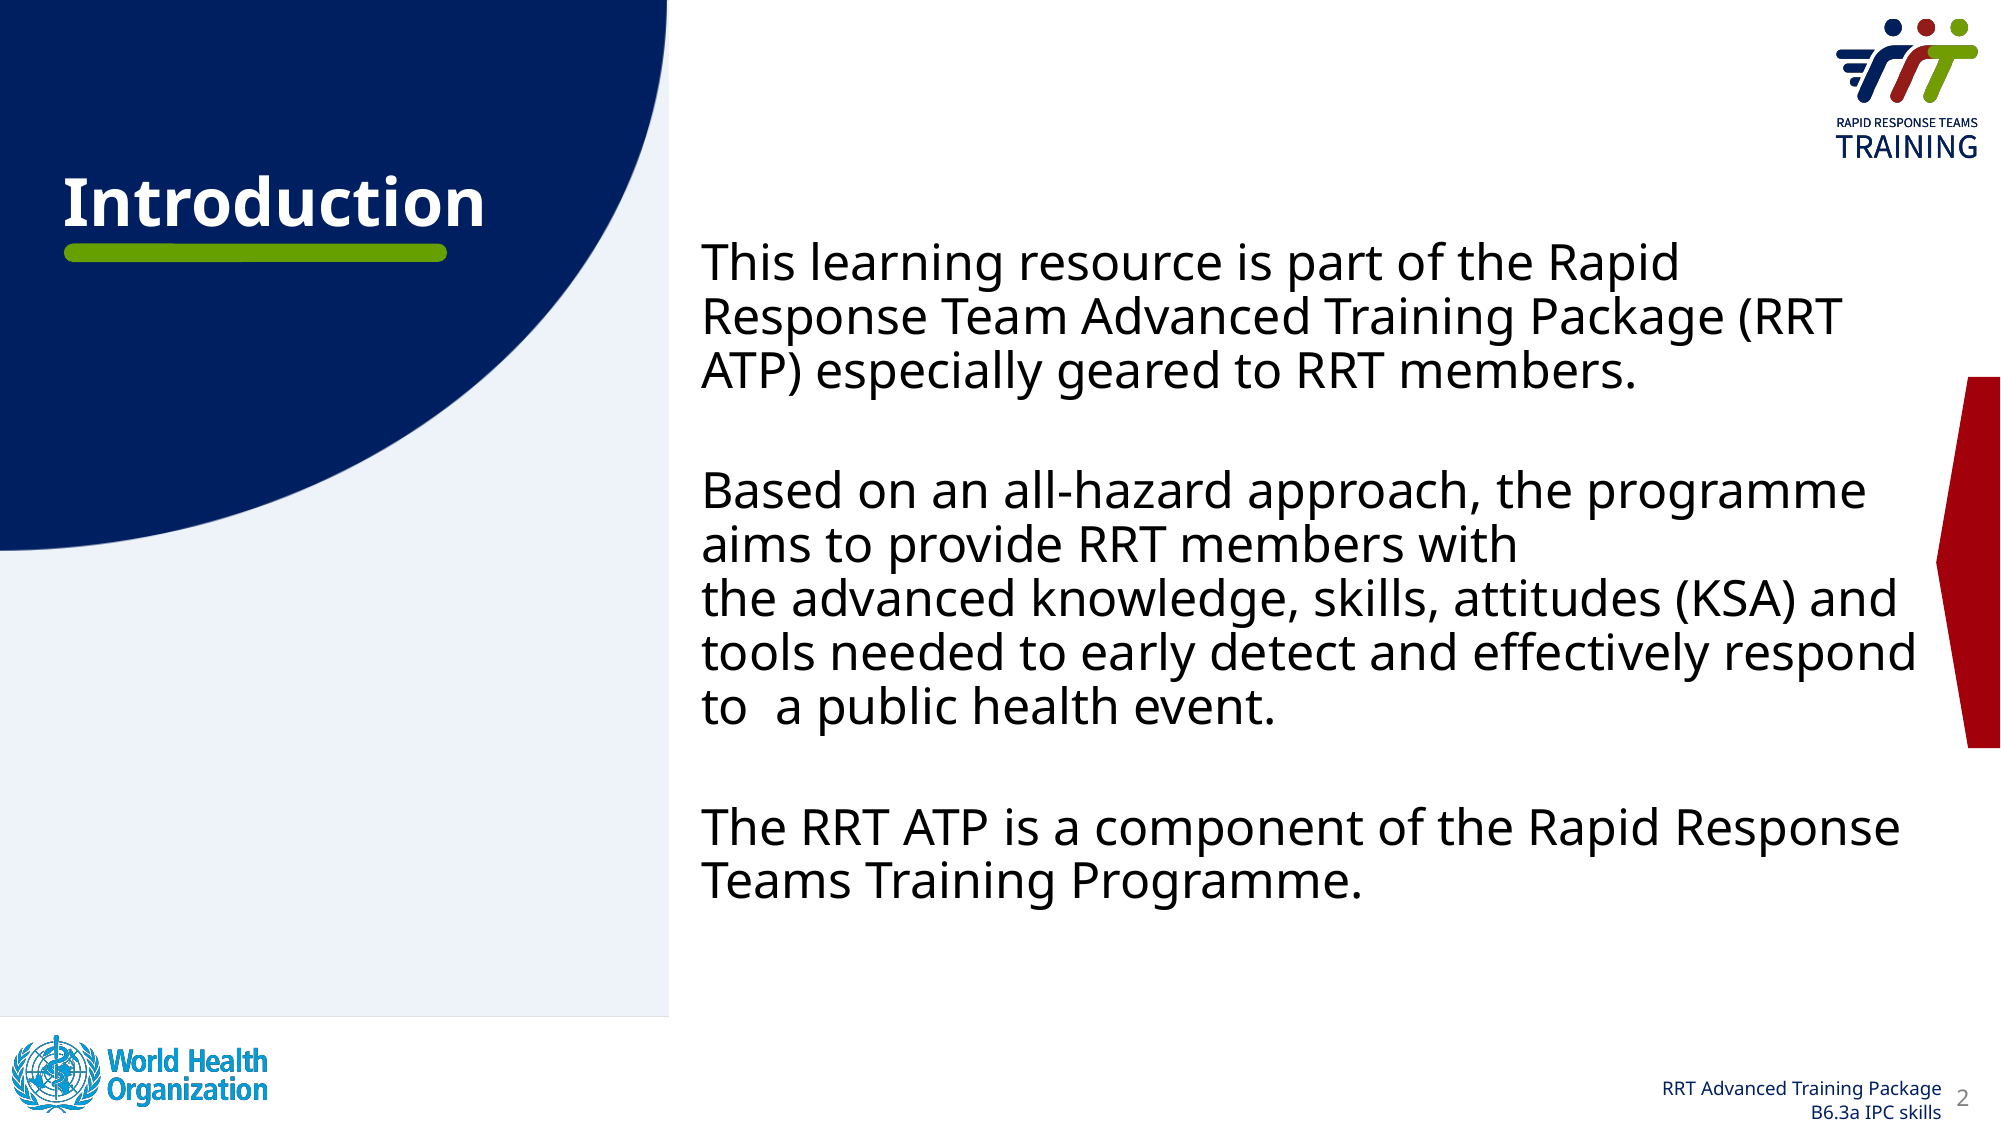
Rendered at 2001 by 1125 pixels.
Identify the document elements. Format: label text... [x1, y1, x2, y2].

list This learning resource is part of the Rapid Response Team Advanced Training Package (RRT ATP) especially geared to RRT members. Based on an all-hazard approach, the programme aims to provide RRT members with the advanced knowledge, skills, attitudes (KSA) and tools needed to early detect and effectively respond to a public health event. The RRT ATP is a component of the Rapid Response Teams Training Programme. [700, 236, 1937, 889]
picture [71, 1053, 90, 1091]
title Introduction [63, 102, 600, 242]
picture [30, 1083, 37, 1091]
picture [34, 1054, 43, 1078]
picture [40, 1062, 47, 1070]
picture [46, 1056, 54, 1062]
picture [12, 1035, 54, 1068]
picture [22, 1062, 26, 1077]
picture [59, 1035, 267, 1113]
picture [12, 1083, 48, 1113]
picture [0, 0, 669, 1018]
picture [24, 1054, 36, 1087]
picture [36, 1088, 78, 1105]
picture [1835, 19, 1978, 167]
picture [50, 1108, 62, 1113]
